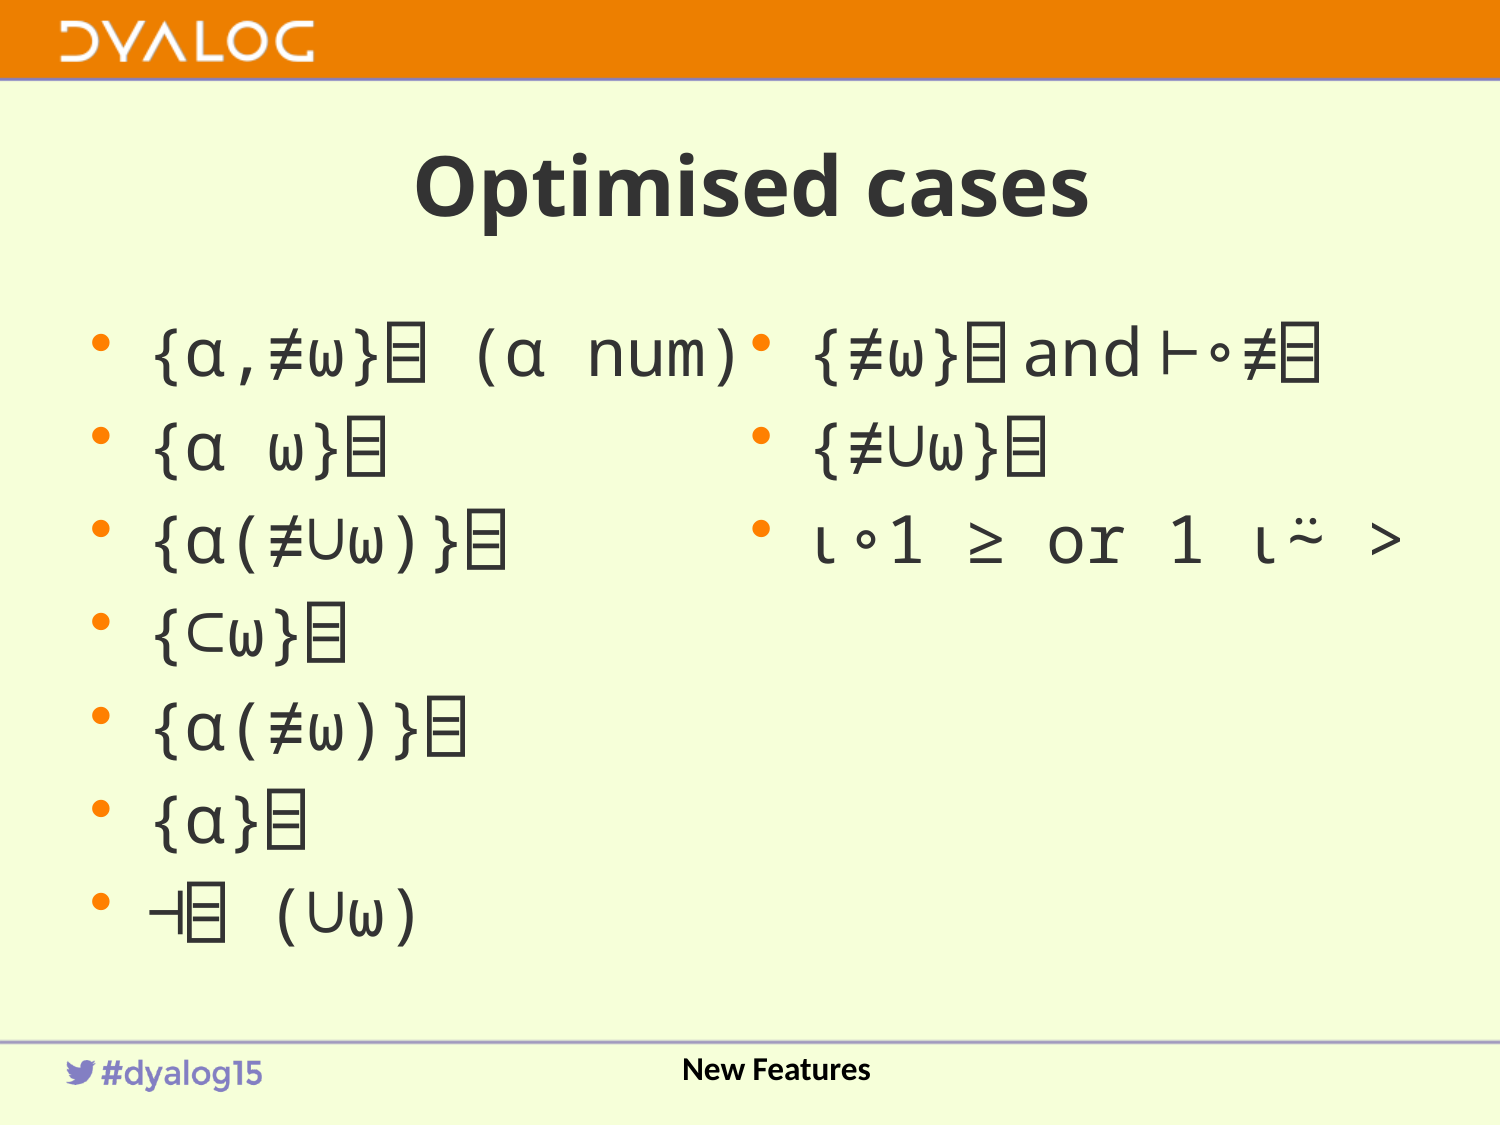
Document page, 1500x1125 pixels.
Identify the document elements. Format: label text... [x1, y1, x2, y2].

title Optimised cases [76, 125, 1427, 256]
picture [0, 0, 1500, 1125]
footer New Features [667, 1039, 892, 1100]
list {⍺,≢⍵}⌸ (⍺ num) {⍺ ⍵}⌸ {⍺(≢∪⍵)}⌸ {⊂⍵}⌸ {⍺(≢⍵)}⌸ {⍺}⌸ ⊣⌸ (∪⍵) {≢⍵}⌸ and ⊢∘≢⌸ {≢∪⍵}⌸ ⍳∘1 ≥ or 1 ⍳⍨ > [75, 302, 1425, 1005]
